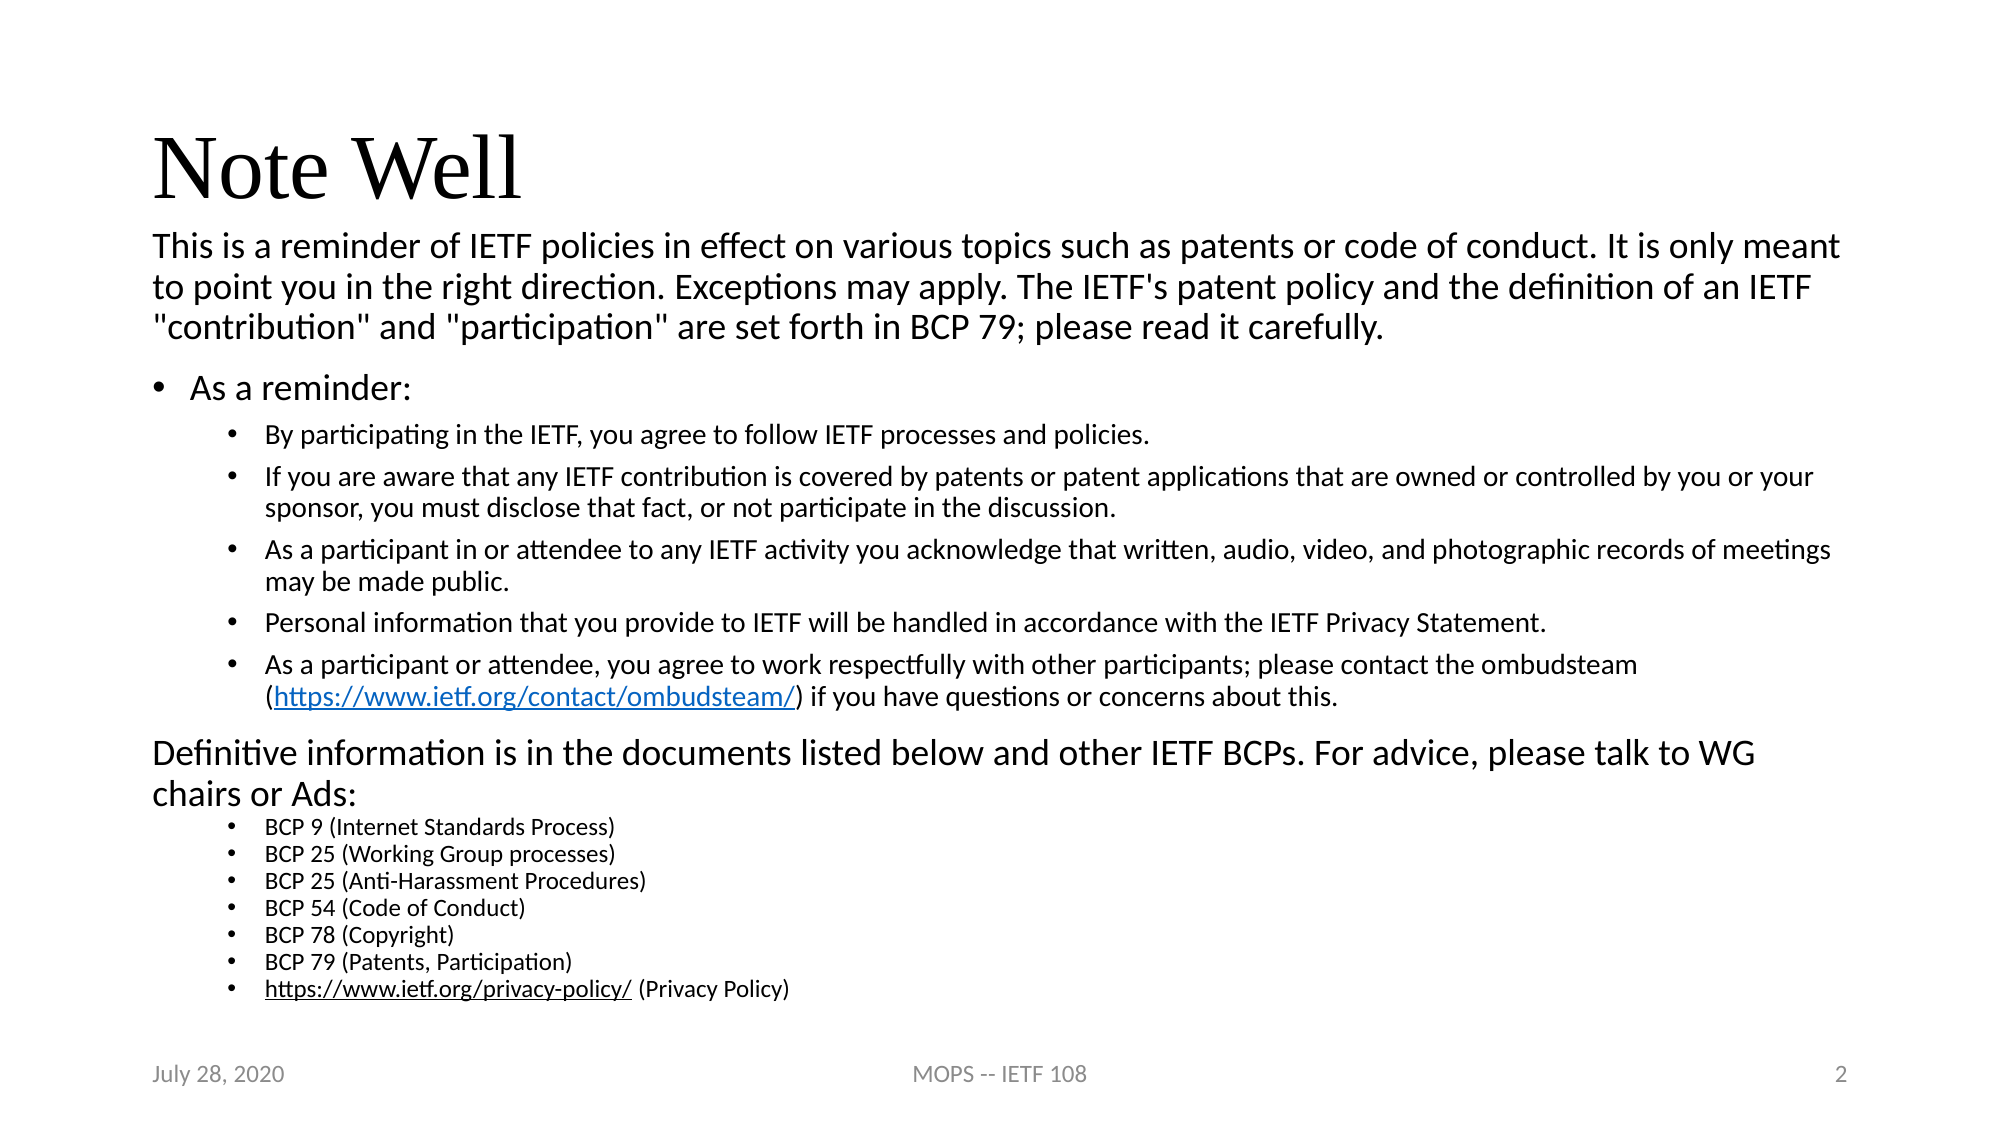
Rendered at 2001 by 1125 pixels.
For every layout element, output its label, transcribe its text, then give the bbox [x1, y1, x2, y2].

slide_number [137, 1042, 588, 1103]
list This is a reminder of IETF policies in effect on various topics such as patents or code of conduct. It is only meant to point you in the right direction. Exceptions may apply. The IETF's patent policy and the definition of an IETF "contribution" and "participation" are set forth in BCP 79; please read it carefully. As a reminder: By participating in the IETF, you agree to follow IETF processes and policies. If you are aware that any IETF contribution is covered by patents or patent applications that are owned or controlled by you or your sponsor, you must disclose that fact, or not participate in the discussion. As a participant in or attendee to any IETF activity you acknowledge that written, audio, video, and photographic records of meetings may be made public. Personal information that you provide to IETF will be handled in accordance with the IETF Privacy Statement. As a participant or attendee, you agree to work respectfully with other participants; please contact the ombudsteam (https://www.ietf.org/contact/ombudsteam/) if you have questions or concerns about this. Definitive information is in the documents listed below and other IETF BCPs. For advice, please talk to WG chairs or Ads: BCP 9 (Internet Standards Process) BCP 25 (Working Group processes) BCP 25 (Anti-Harassment Procedures) BCP 54 (Code of Conduct) BCP 78 (Copyright) BCP 79 (Patents, Participation) https://www.ietf.org/privacy-policy/ (Privacy Policy) [137, 218, 1863, 1014]
title Note Well [137, 59, 1863, 218]
slide_number 2 [1412, 1042, 1863, 1103]
footer MOPS -- IETF 108 [662, 1042, 1338, 1103]
